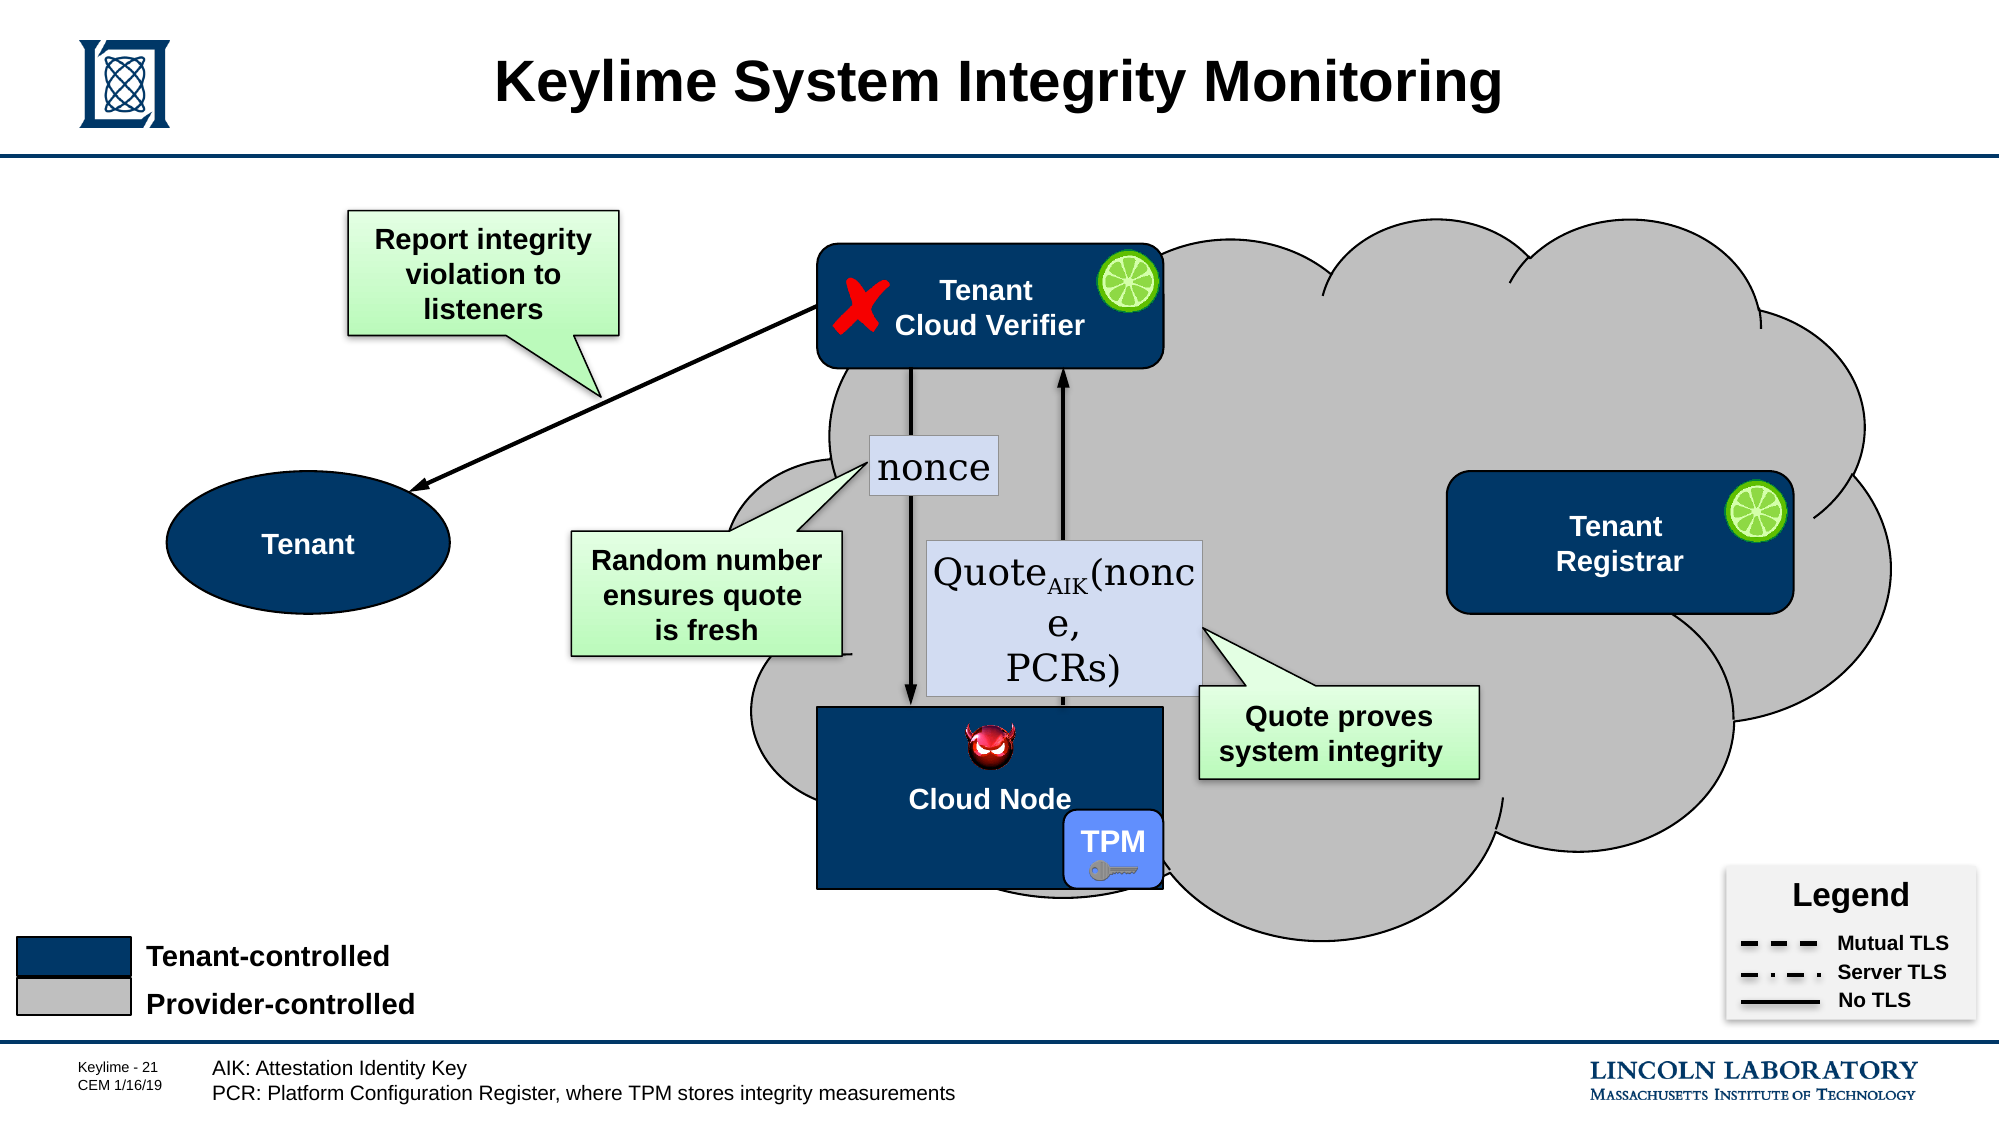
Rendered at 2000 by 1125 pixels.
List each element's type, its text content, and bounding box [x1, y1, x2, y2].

picture [832, 276, 890, 335]
text_box [793, 787, 811, 798]
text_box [571, 366, 1480, 780]
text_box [16, 930, 451, 1029]
picture [79, 40, 170, 128]
text_box Tenant [166, 471, 450, 614]
text_box Report integrity violation to listeners [347, 209, 620, 337]
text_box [816, 787, 1164, 889]
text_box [408, 305, 818, 493]
text_box Tenant Cloud Verifier [817, 243, 1164, 365]
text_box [1726, 865, 1977, 1020]
text_box Tenant Registrar [1484, 471, 1794, 614]
picture [1724, 479, 1788, 543]
picture [1588, 1061, 1918, 1100]
title Keylime System Integrity Monitoring [205, 16, 1794, 151]
text_box [1156, 219, 1891, 942]
text_box AIK: Attestation Identity Key PCR: Platform Configuration Register, where TPM stores integrity measurements [197, 1046, 1014, 1112]
picture [1096, 249, 1160, 313]
